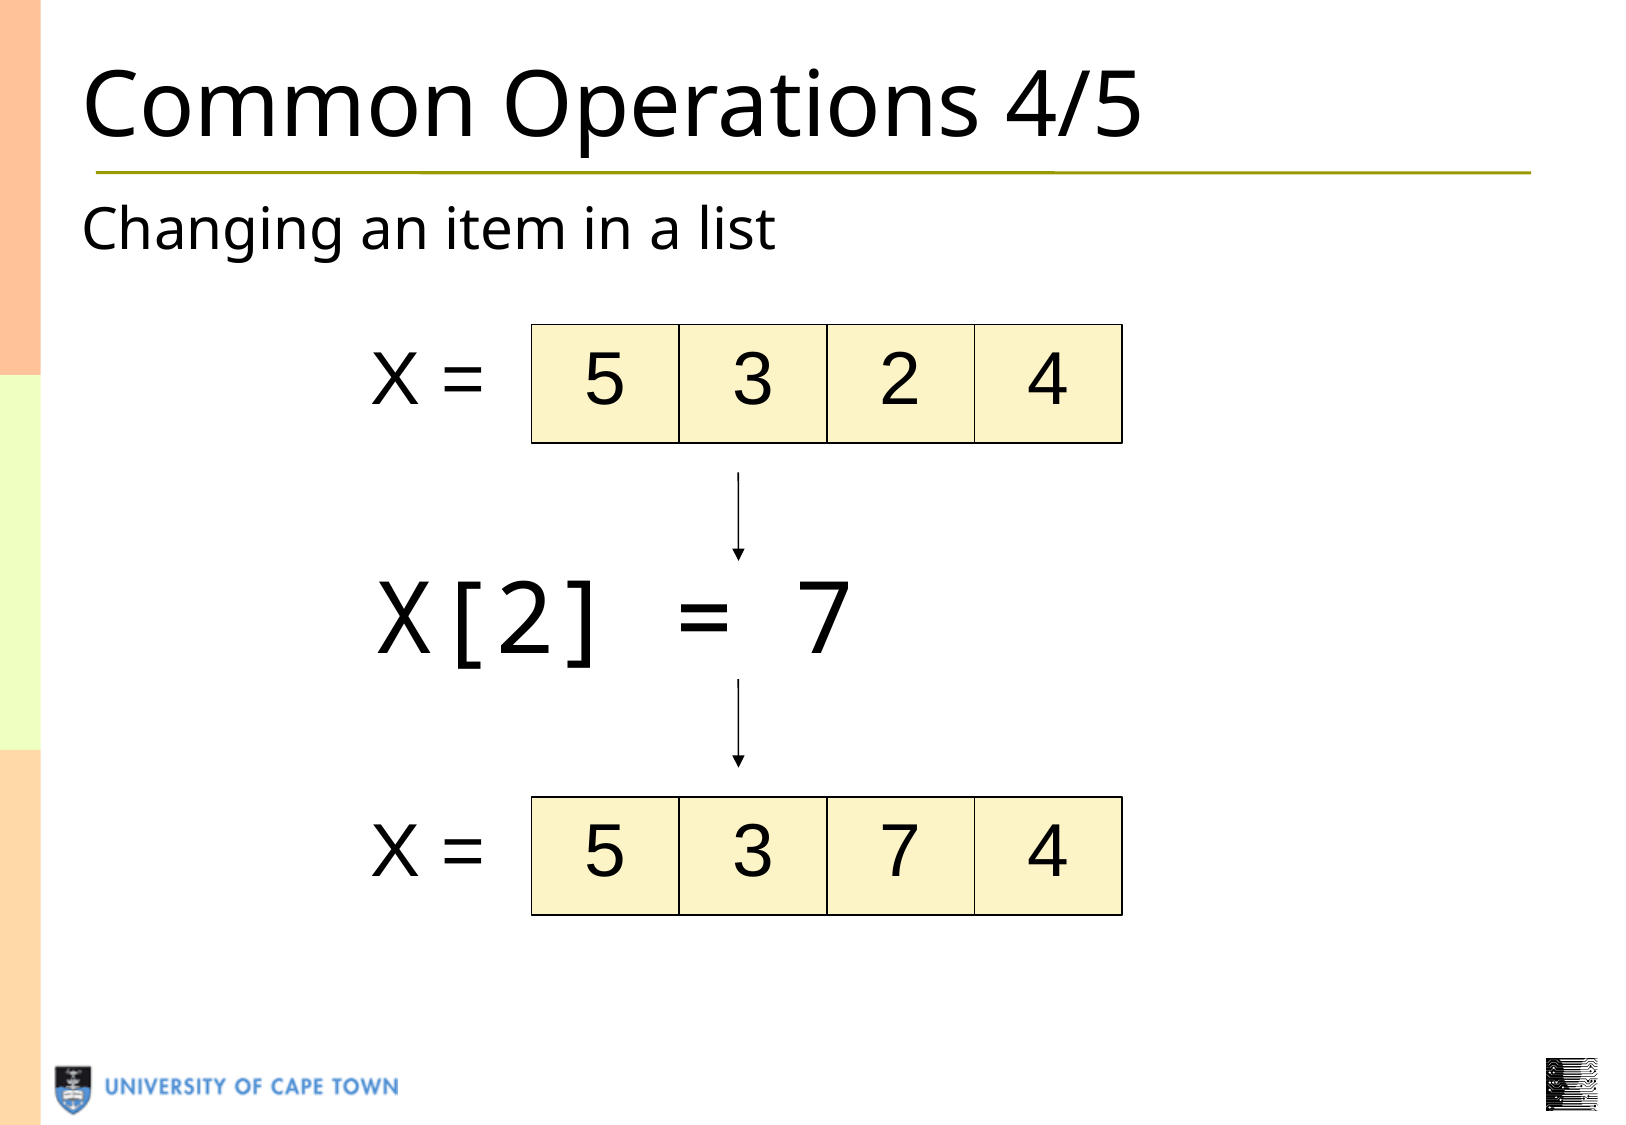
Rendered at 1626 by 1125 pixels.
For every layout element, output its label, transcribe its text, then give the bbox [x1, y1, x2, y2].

text_box [732, 679, 745, 768]
text_box 3 [679, 324, 826, 443]
title Common Operations 4/5 [81, 36, 1543, 165]
text_box [732, 472, 745, 561]
picture [1546, 1058, 1598, 1111]
text_box 5 [532, 797, 679, 916]
picture [44, 1048, 398, 1125]
text_box X = [324, 797, 532, 916]
text_box 4 [974, 797, 1122, 916]
text_box 3 [679, 797, 826, 916]
text_box 5 [532, 324, 679, 443]
text_box 7 [826, 797, 974, 916]
text_box X[2] = 7 [374, 560, 1211, 675]
text_box 4 [974, 324, 1122, 443]
text_box X = [324, 324, 532, 443]
list Changing an item in a list [81, 196, 1543, 991]
text_box 2 [826, 324, 974, 443]
